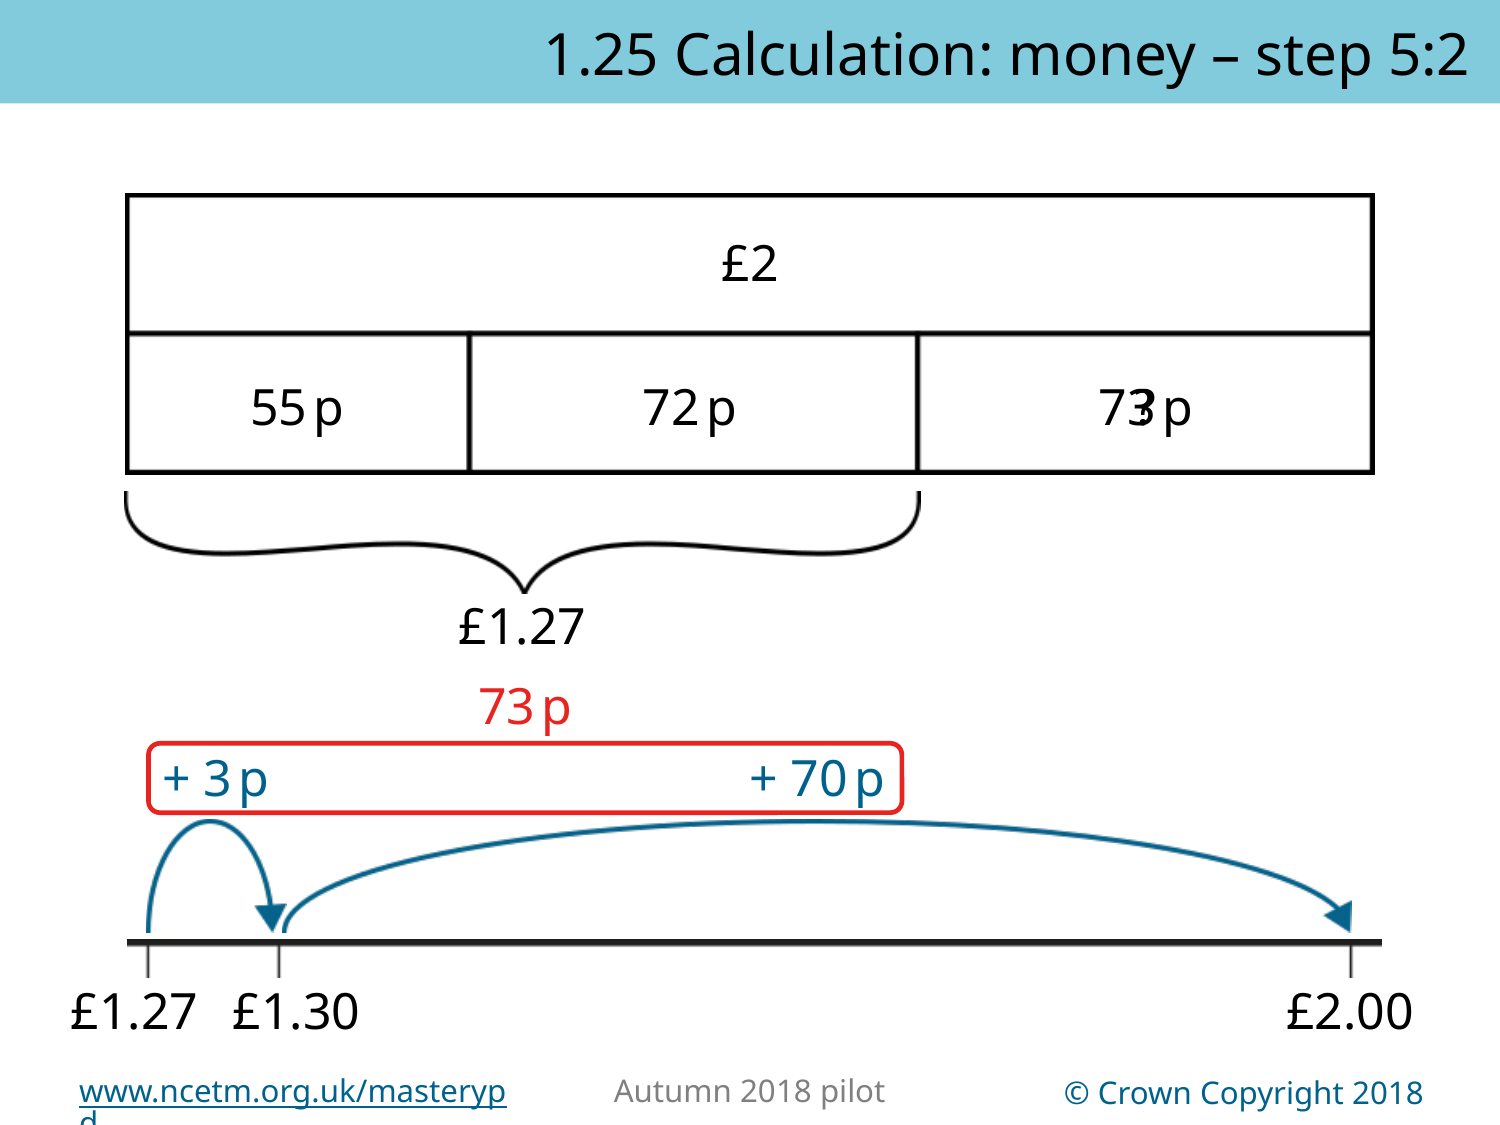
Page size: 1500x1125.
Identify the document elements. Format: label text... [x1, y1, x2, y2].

picture [287, 819, 1352, 933]
picture [125, 193, 1375, 475]
picture [146, 819, 206, 927]
text_box £1.27 [443, 602, 602, 662]
picture [124, 491, 921, 594]
text_box £2.00 [1271, 971, 1429, 1047]
text_box 73 p [463, 667, 588, 743]
text_box + 70 p [733, 739, 900, 747]
text_box + 70 p [733, 809, 900, 815]
picture [126, 938, 1382, 978]
text_box + 3 p [147, 739, 285, 815]
text_box [148, 743, 902, 813]
text_box £1.27 [55, 971, 214, 1047]
list 1.25 Calculation: money – step 5:2 [0, 0, 1500, 104]
picture [151, 819, 788, 933]
text_box £1.30 [217, 986, 376, 1047]
